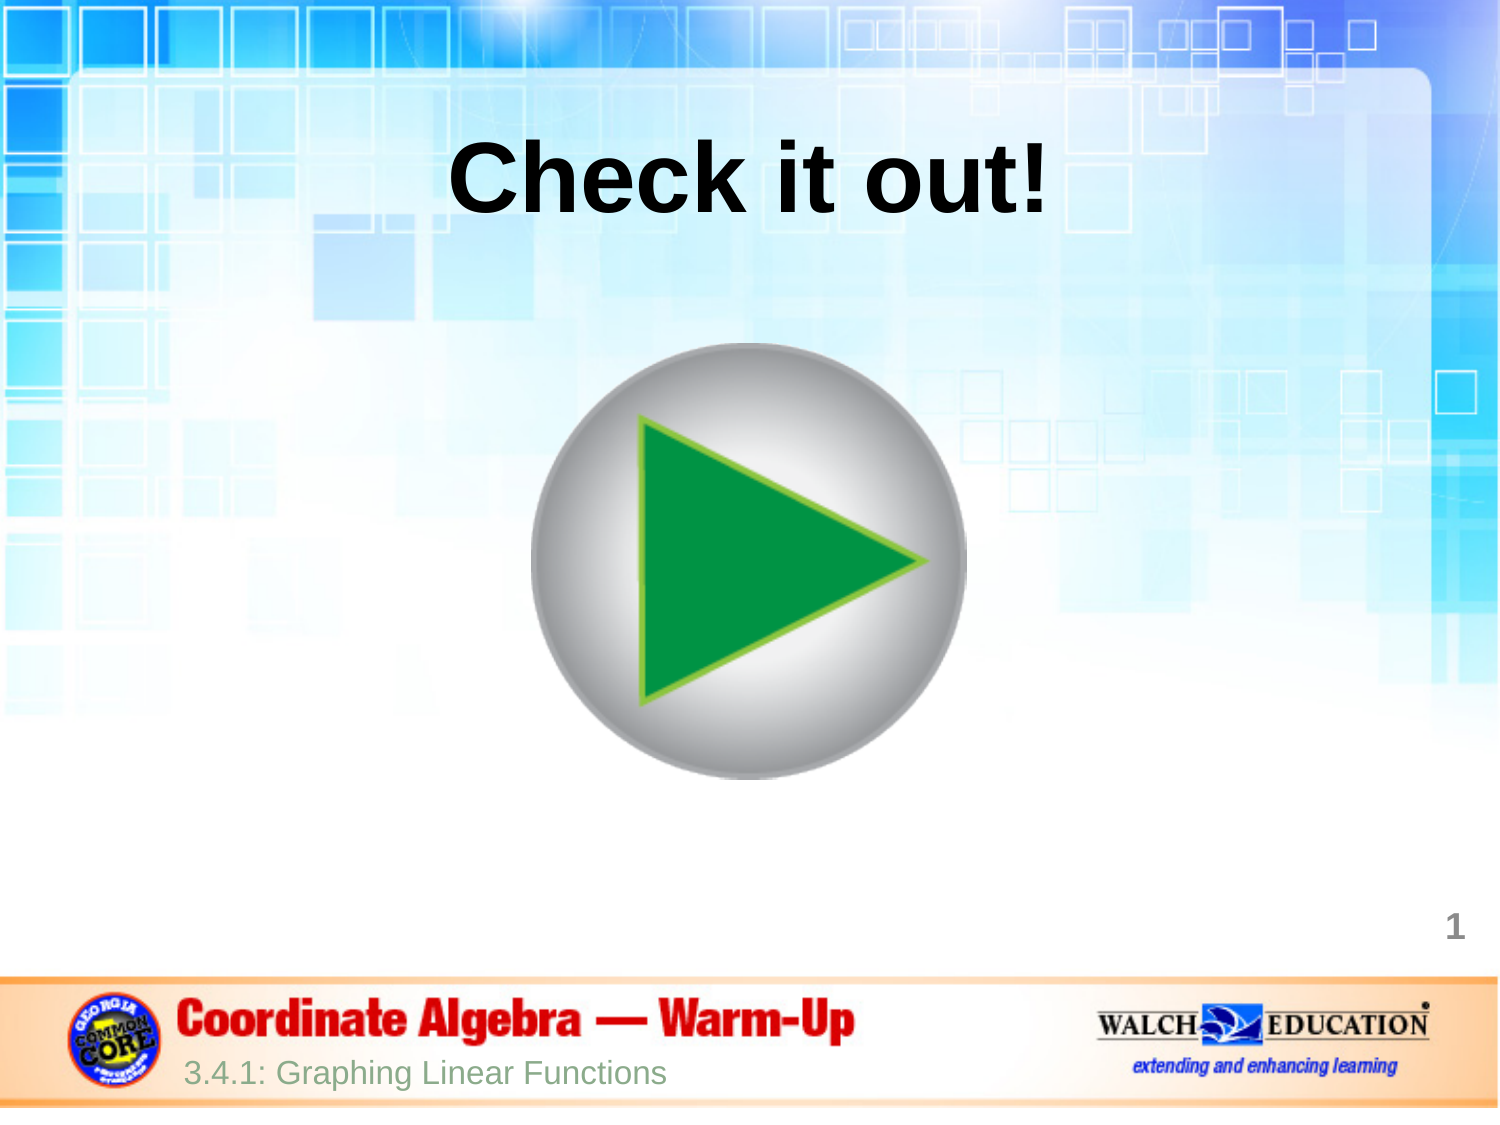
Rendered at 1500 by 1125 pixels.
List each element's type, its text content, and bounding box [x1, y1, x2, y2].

picture [0, 0, 1500, 1108]
subtitle Check it out! [105, 105, 1394, 925]
slide_number 1 [1361, 901, 1481, 949]
footer 3.4.1: Graphing Linear Functions [168, 1048, 1067, 1094]
